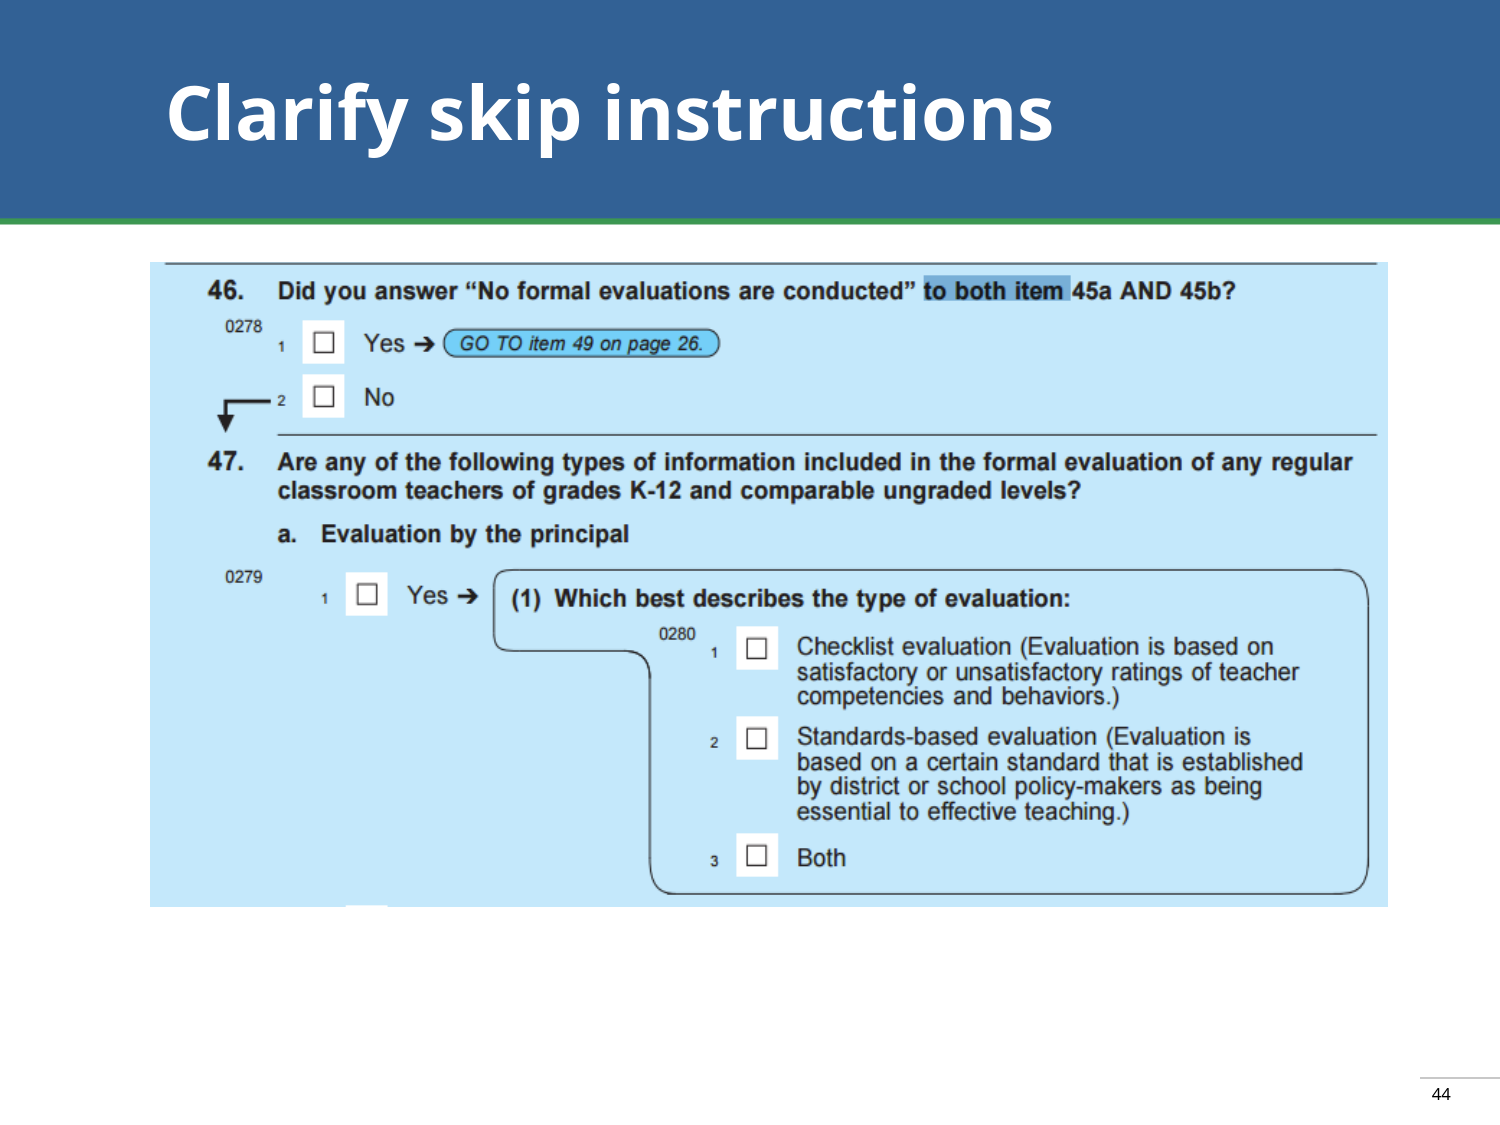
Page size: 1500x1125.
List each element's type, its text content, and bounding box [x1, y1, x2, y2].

slide_number 44 [1431, 1085, 1458, 1106]
picture [0, 0, 1500, 1125]
title Clarify skip instructions [150, 0, 1350, 221]
